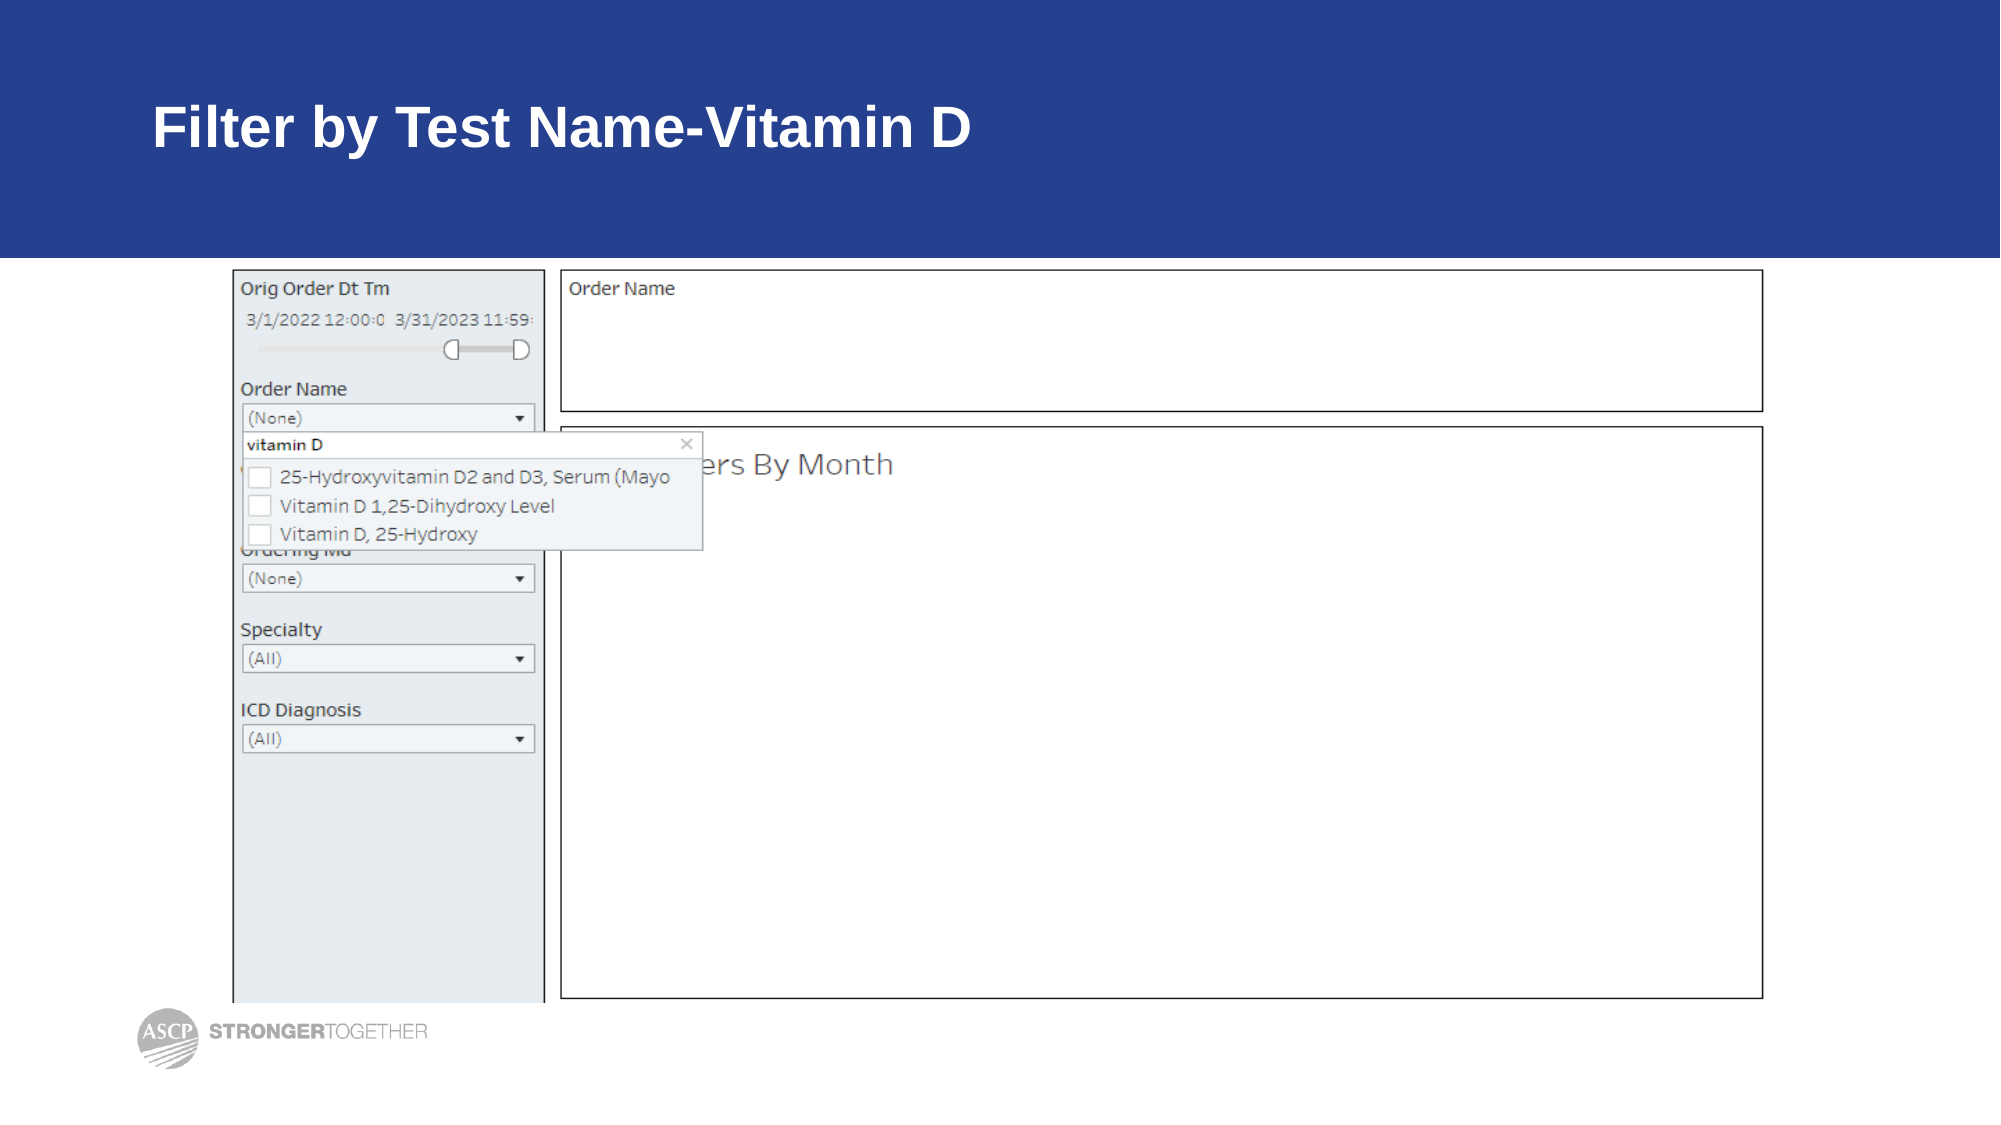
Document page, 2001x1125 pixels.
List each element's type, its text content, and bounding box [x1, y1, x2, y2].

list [223, 262, 1777, 1004]
picture [137, 1008, 427, 1069]
title Filter by Test Name-Vitamin D [137, 20, 1863, 238]
